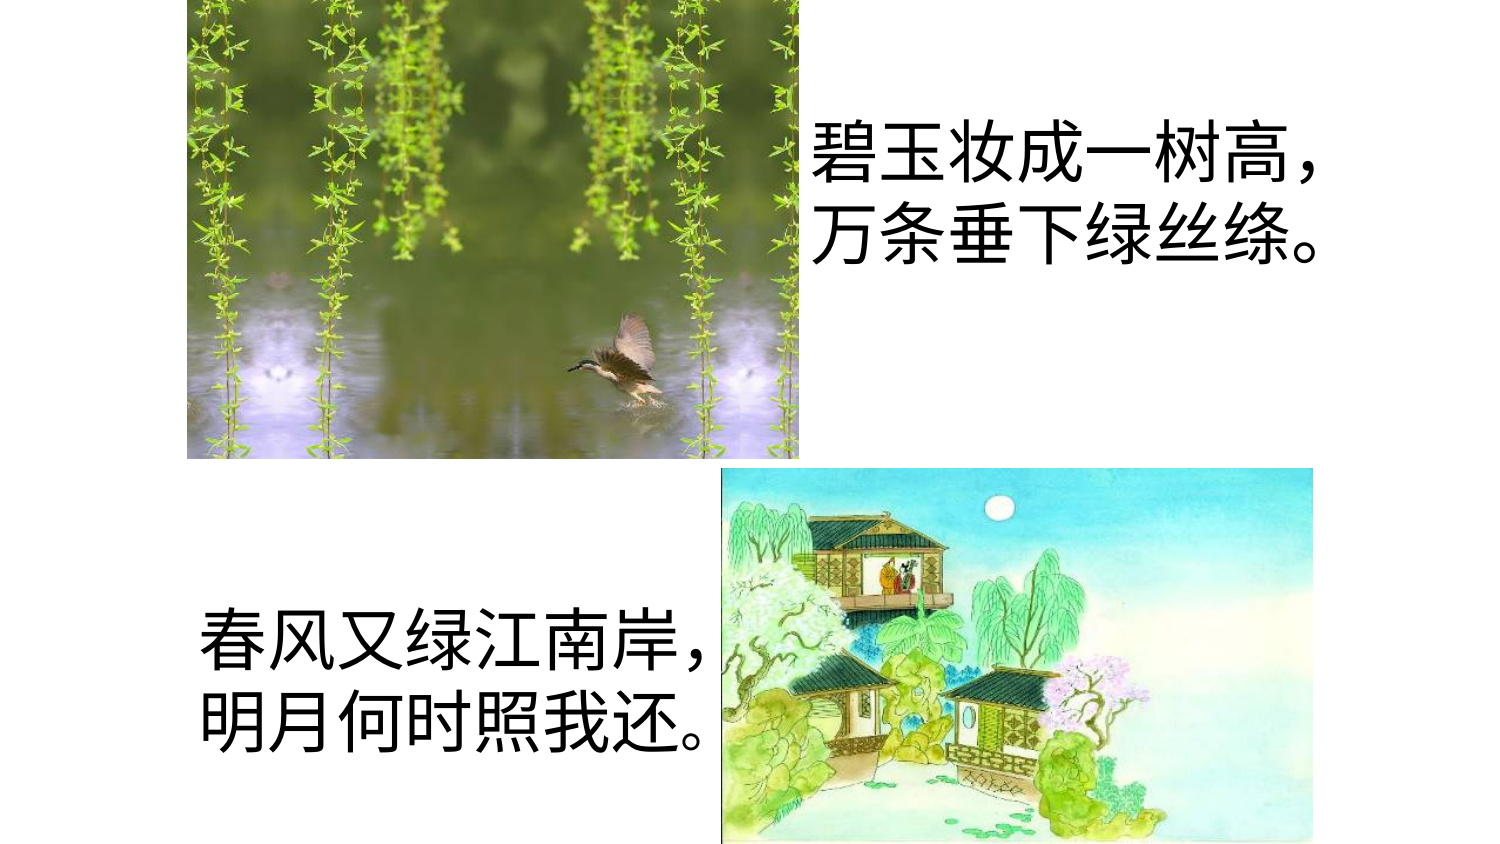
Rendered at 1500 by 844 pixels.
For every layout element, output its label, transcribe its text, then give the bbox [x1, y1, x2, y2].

picture [721, 468, 1313, 844]
picture [187, 0, 799, 459]
text_box 春风又绿江南岸， 明月何时照我还。 [187, 590, 716, 767]
text_box 碧玉妆成一树高， 万条垂下绿丝绦。 [804, 103, 1397, 280]
